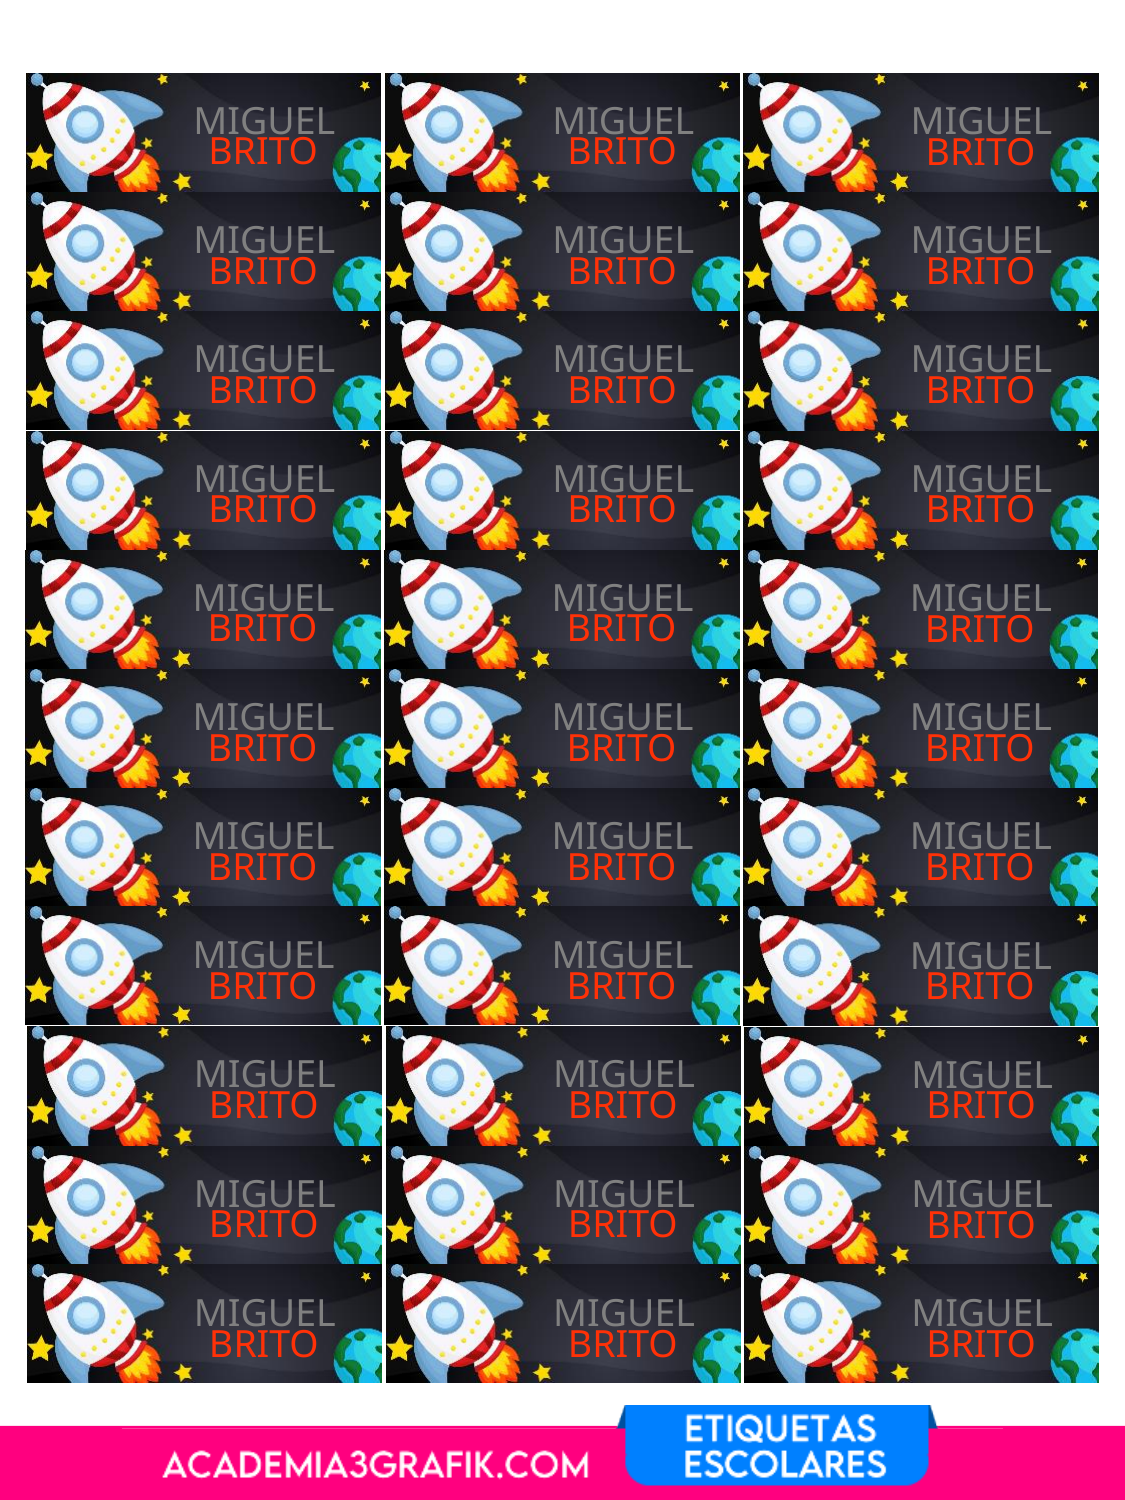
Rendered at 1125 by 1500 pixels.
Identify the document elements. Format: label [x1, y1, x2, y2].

picture [743, 73, 1099, 1026]
picture [384, 431, 740, 1025]
picture [386, 1026, 741, 1383]
picture [744, 1027, 1099, 1383]
picture [27, 1026, 382, 1383]
picture [25, 431, 381, 1025]
picture [122, 1405, 1003, 1500]
picture [26, 73, 381, 430]
picture [385, 73, 740, 430]
